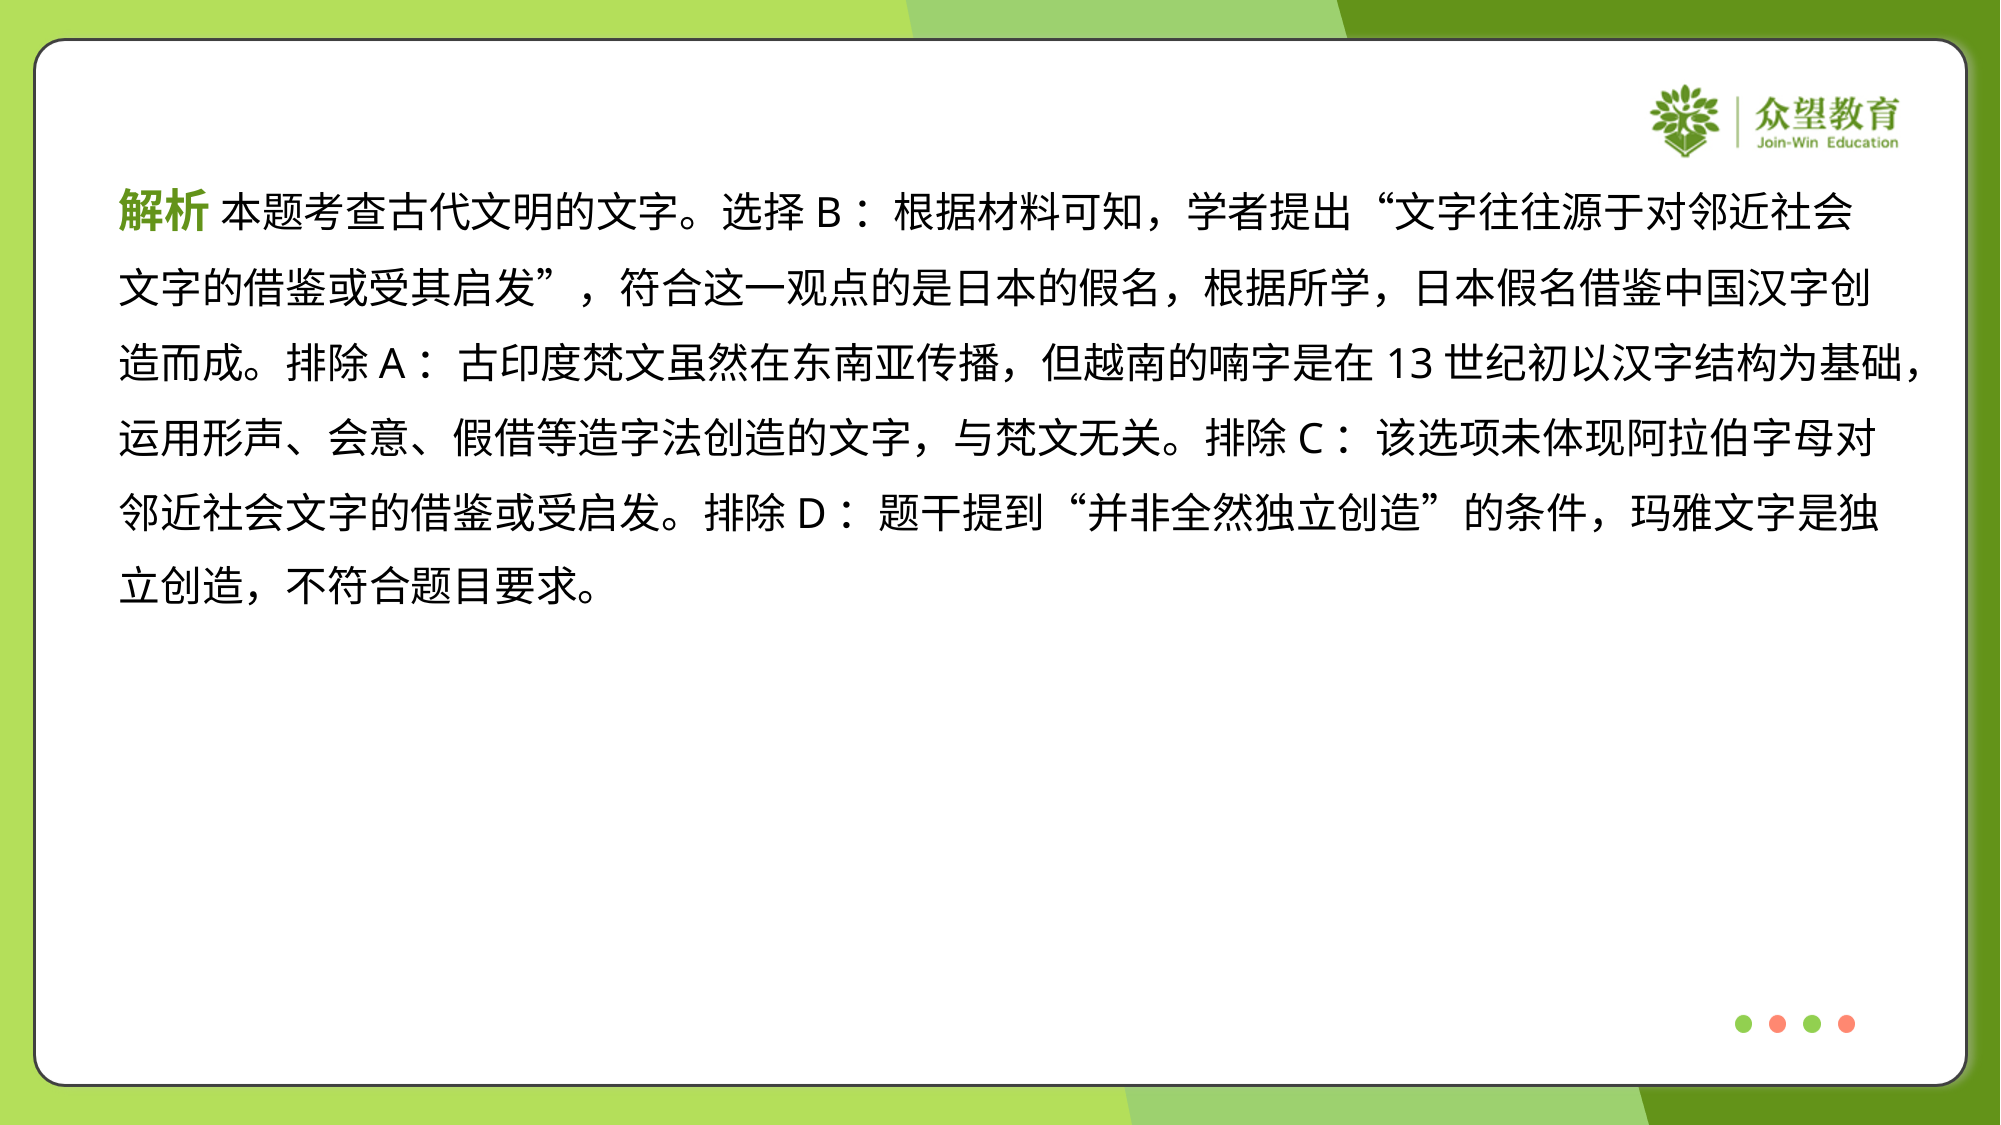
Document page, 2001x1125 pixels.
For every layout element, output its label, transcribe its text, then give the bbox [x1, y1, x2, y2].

picture [0, 0, 2000, 1125]
text_box 解析 本题考查古代文明的文字。选择B：根据材料可知，学者提出“文字往往源于对邻近社会 文字的借鉴或受其启发”，符合这一观点的是日本的假名，根据所学，日本假名借鉴中国汉字创 造而成。排除A：古印度梵文虽然在东南亚传播，但越南的喃字是在13世纪初以汉字结构为基础， 运用形声、会意、假借等造字法创造的文字，与梵文无关。排除C：该选项未体现阿拉伯字母对 邻近社会文字的借鉴或受启发。排除D：题干提到“并非全然独立创造”的条件，玛雅文字是独 立创造，不符合题目要求。 [118, 159, 1883, 602]
